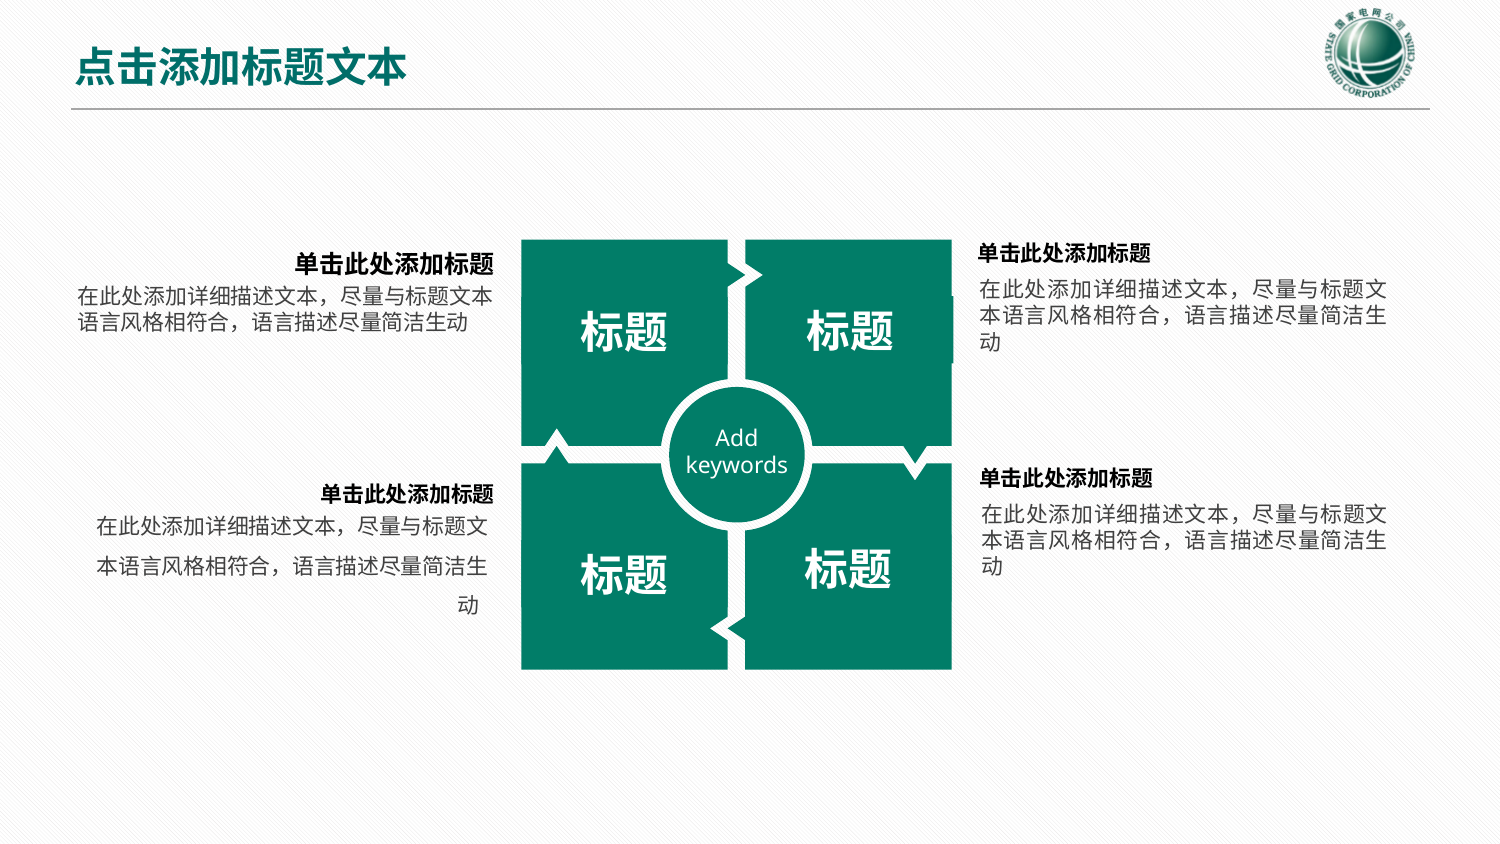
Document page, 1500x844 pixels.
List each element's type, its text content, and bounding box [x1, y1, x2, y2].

picture [1317, 5, 1423, 110]
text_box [521, 239, 954, 670]
text_box 点击添加标题文本 [59, 33, 424, 99]
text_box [964, 457, 1404, 588]
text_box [62, 240, 515, 370]
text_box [657, 386, 816, 523]
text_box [962, 232, 1404, 364]
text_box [73, 473, 515, 627]
